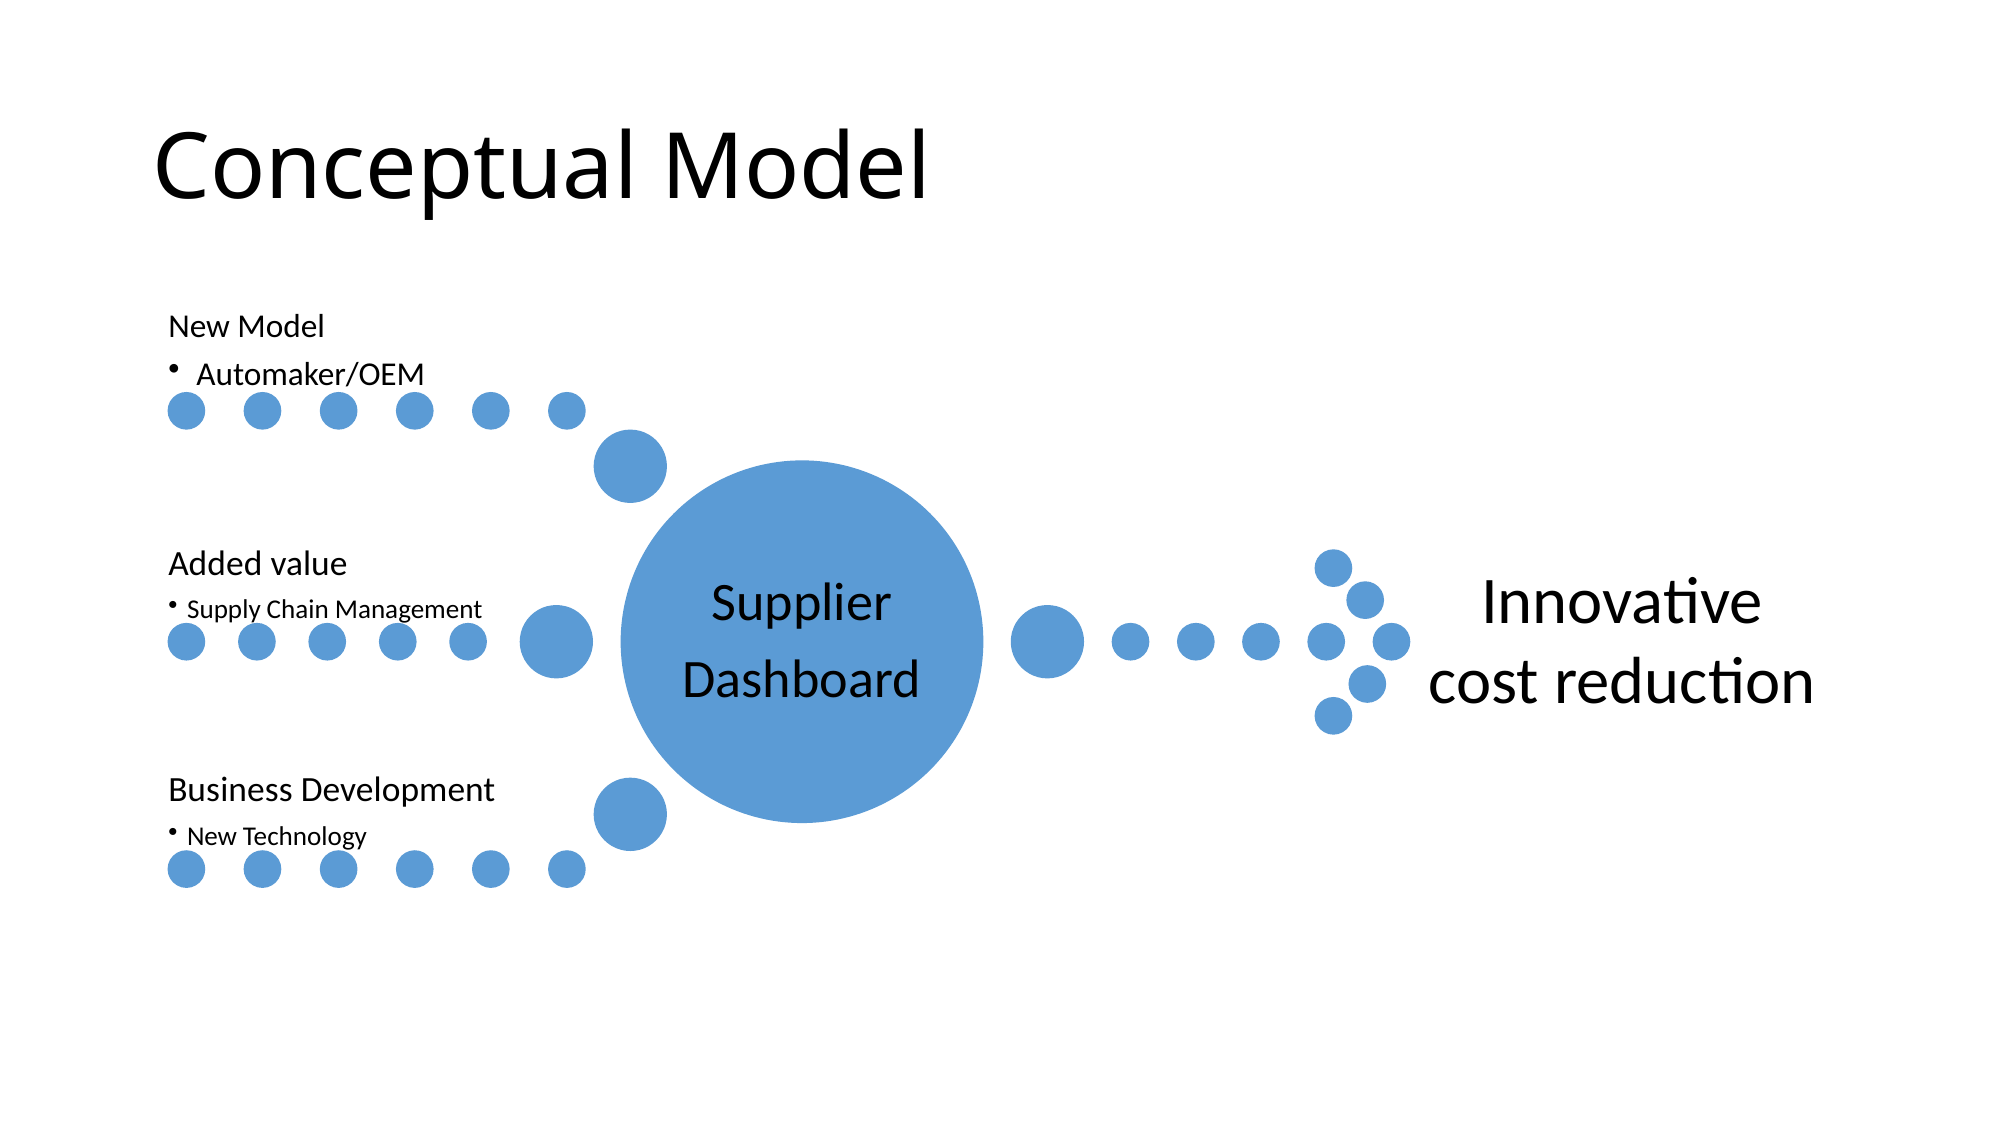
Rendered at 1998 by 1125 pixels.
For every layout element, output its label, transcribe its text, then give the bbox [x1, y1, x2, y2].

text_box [168, 149, 1410, 1038]
title Conceptual Model [137, 59, 1861, 278]
text_box Innovative cost reduction [1410, 549, 1837, 725]
